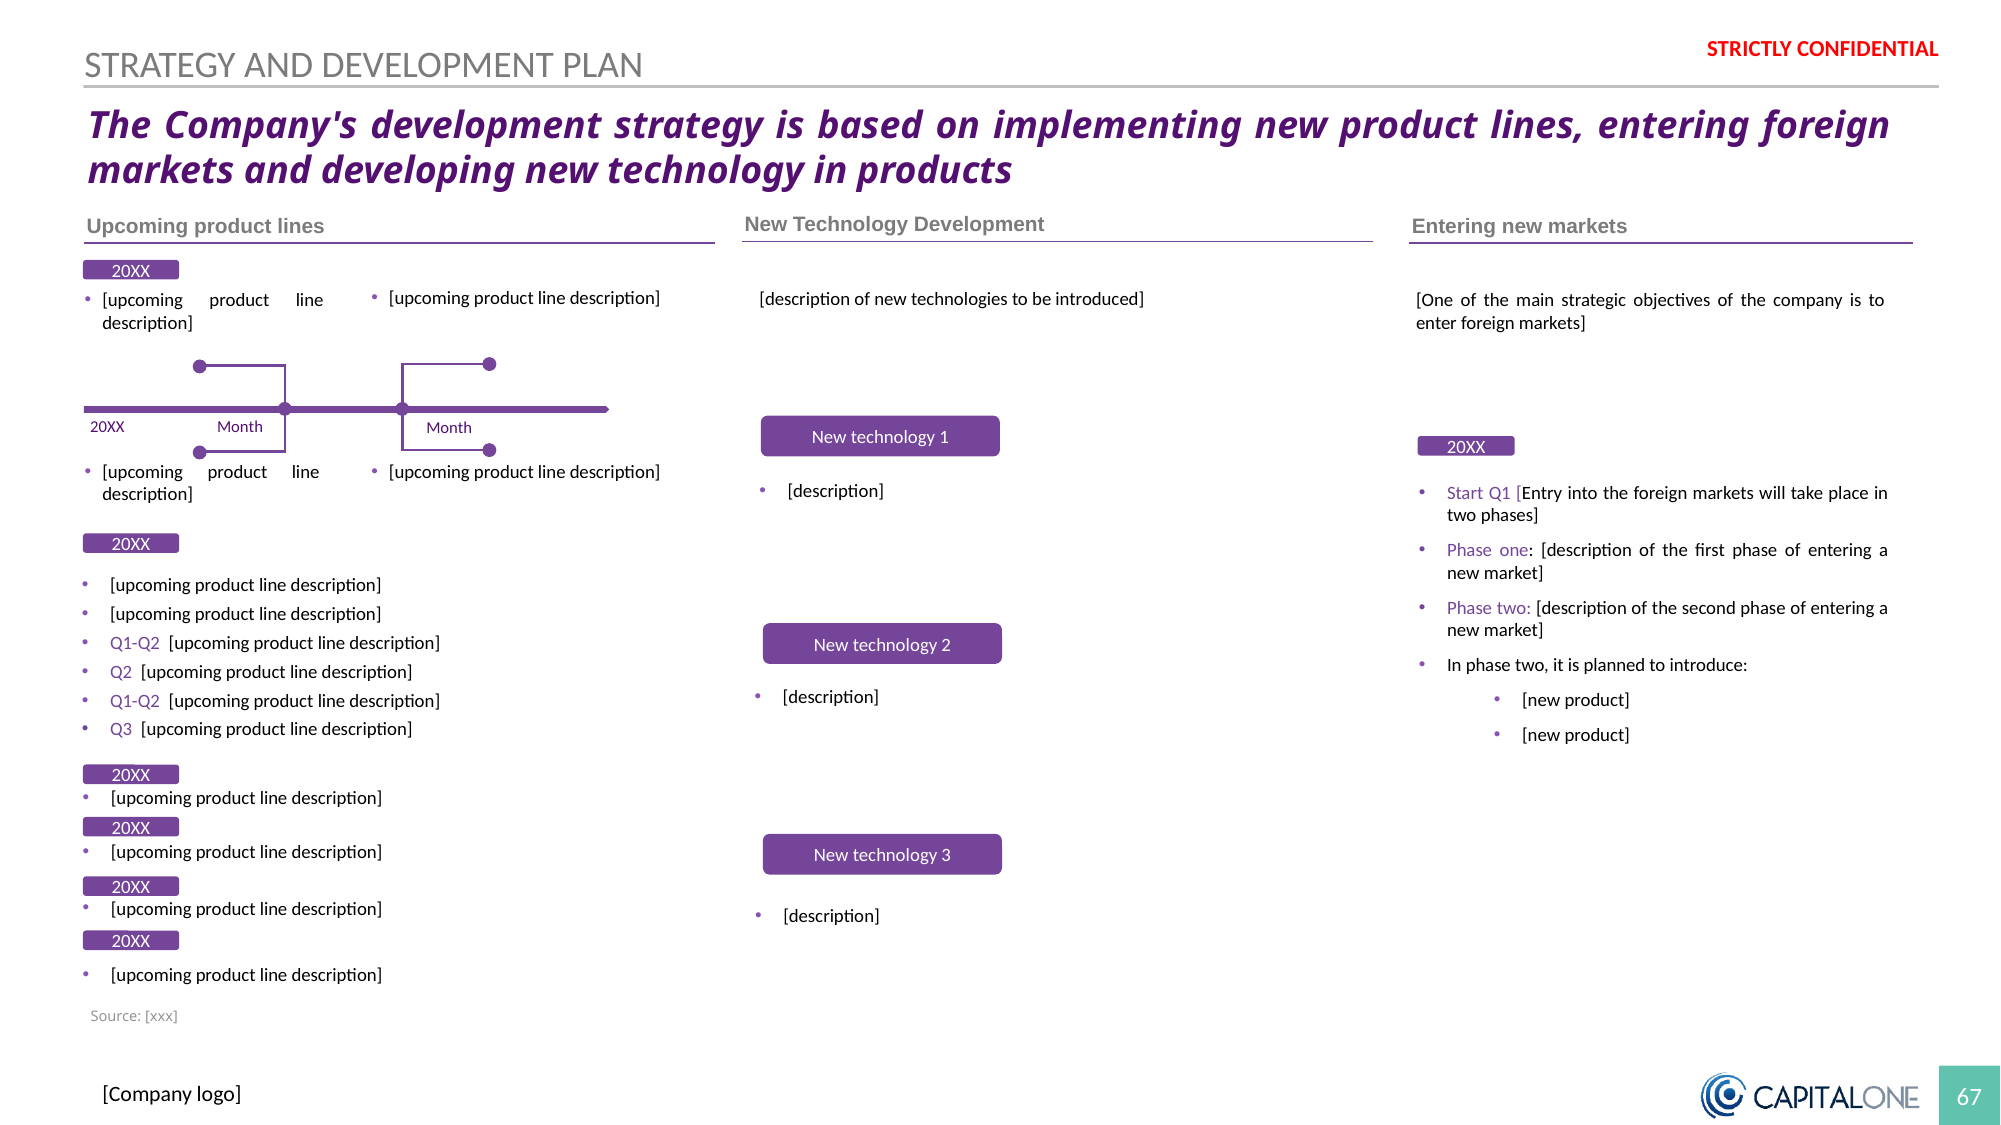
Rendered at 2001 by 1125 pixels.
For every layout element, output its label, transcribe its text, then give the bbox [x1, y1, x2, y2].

text_box [description] [744, 471, 1365, 509]
text_box [upcoming product line description] [68, 955, 706, 993]
text_box The Company's development strategy is based on implementing new product lines, entering foreign markets and developing new technology in products [87, 101, 1893, 192]
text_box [75, 999, 713, 1032]
text_box New Technology Development [744, 203, 1568, 243]
text_box New technology 2 [761, 622, 1004, 665]
text_box [upcoming product line description] [68, 888, 1068, 927]
text_box 20XX [81, 258, 181, 278]
text_box [1257, 411, 2000, 502]
picture [1700, 1066, 1933, 1125]
text_box 20XX [1416, 434, 1516, 457]
text_box [upcoming product line description] [68, 778, 1068, 817]
text_box 20XX [81, 929, 181, 952]
text_box Start Q1 [Entry into the foreign markets will take place in two phases] Phase one: [description of the first phase of entering a new market] Phase two: [description of the second phase of entering a new market] In phase two, it is planned to introduce: [new product] [new product] [1404, 473, 1903, 858]
text_box [upcoming product line description] [upcoming product line description] Q1-Q2. [upcoming product line description] Q2. [upcoming product line description] Q1-Q2. [upcoming product line description] Q3. [upcoming product line description] [67, 565, 715, 776]
text_box 20XX [81, 532, 181, 554]
text_box STRATEGY AND DEVELOPMENT PLAN [69, 30, 1900, 70]
text_box [upcoming product line description] [68, 832, 706, 870]
text_box New technology 3 [761, 832, 1004, 876]
text_box [description of new technologies to be introduced] [744, 279, 1360, 317]
text_box Upcoming product lines [86, 204, 910, 244]
text_box 20XX [81, 875, 181, 897]
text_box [1401, 280, 1900, 341]
text_box New technology 1 [759, 414, 1002, 458]
text_box 20XX [81, 815, 181, 838]
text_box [47, 278, 724, 513]
text_box 20XX [81, 763, 181, 778]
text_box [739, 677, 1360, 715]
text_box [740, 896, 1374, 934]
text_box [1409, 205, 2000, 244]
